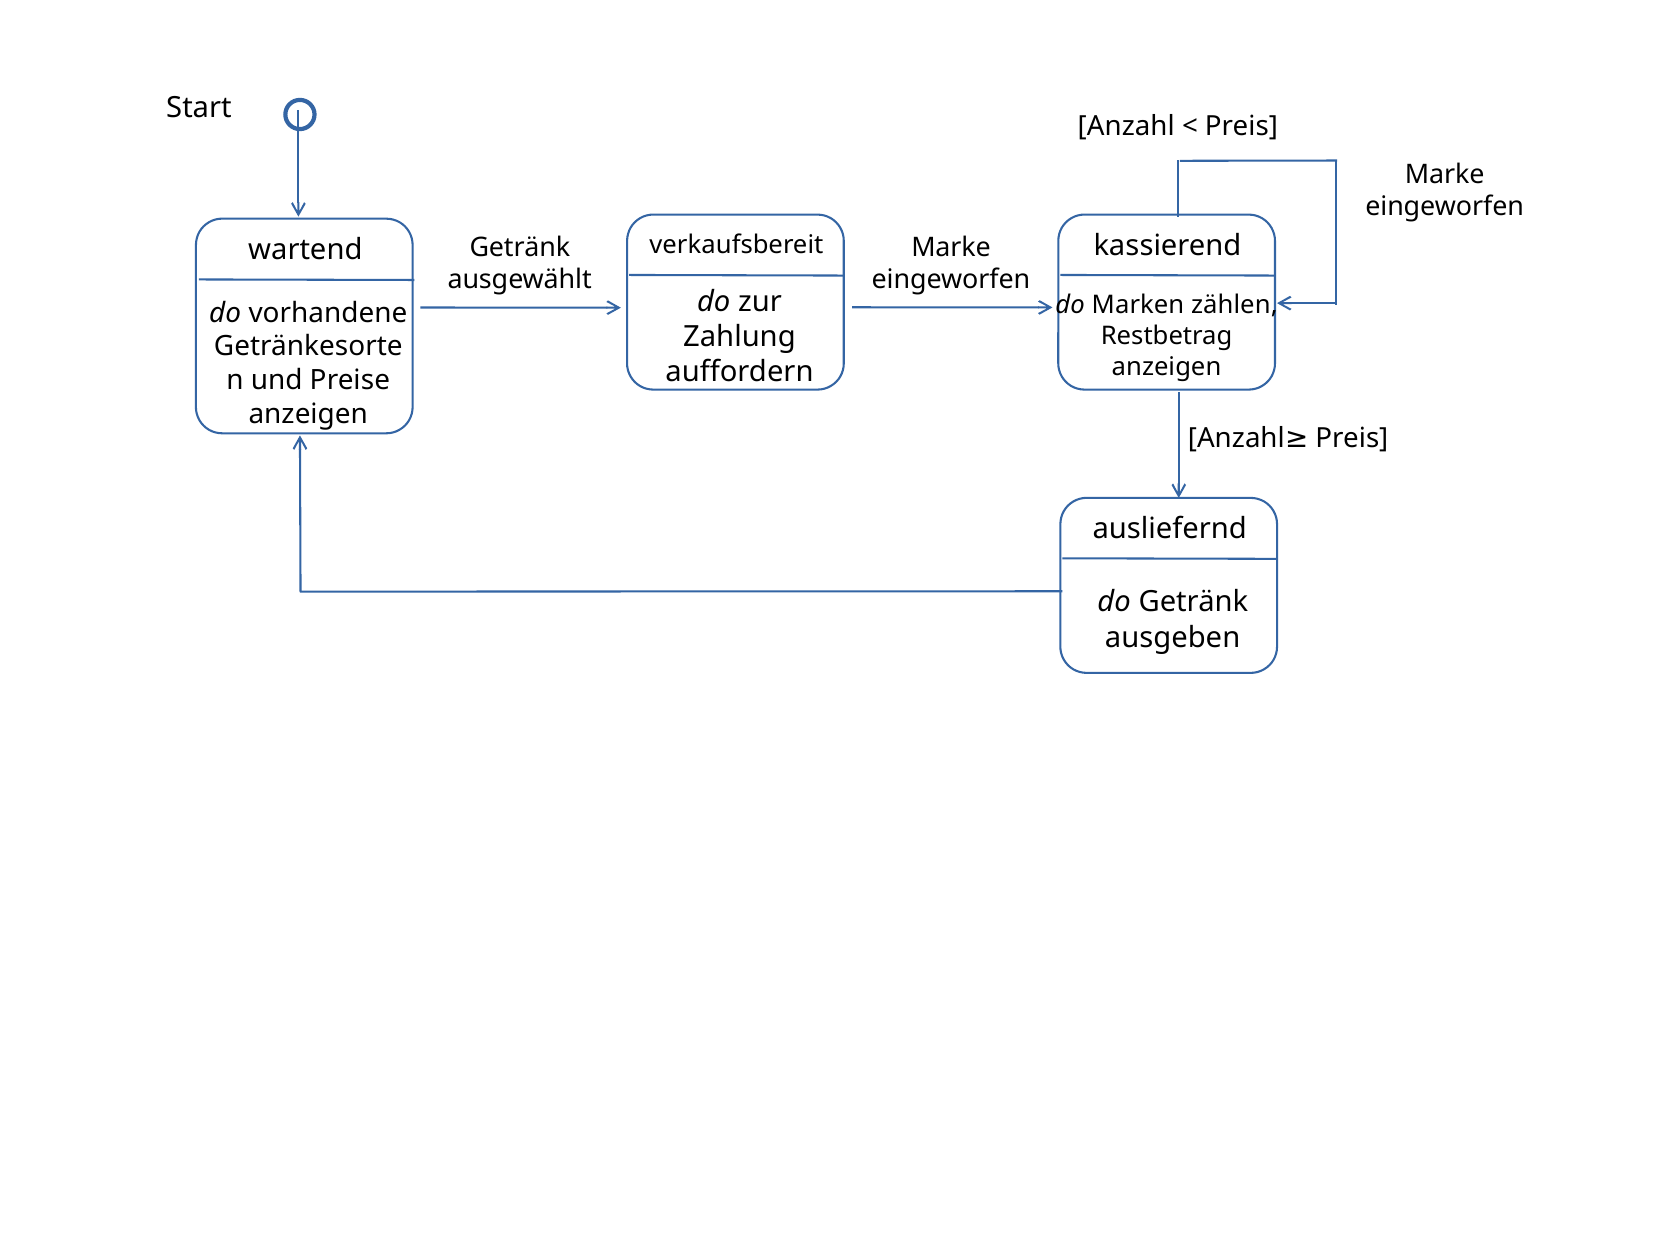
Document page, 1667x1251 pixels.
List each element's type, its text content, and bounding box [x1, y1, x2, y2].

text_box Marke eingeworfen [856, 222, 1046, 300]
text_box [1058, 214, 1262, 268]
text_box wartend [210, 222, 400, 272]
text_box verkaufsbereit [641, 218, 832, 268]
text_box do Getränk ausgeben [1066, 552, 1280, 684]
text_box Marke eingeworfen [1349, 150, 1540, 228]
text_box [1171, 475, 1187, 498]
text_box [Anzahl≥ Preis] [1179, 397, 1398, 475]
text_box [294, 99, 315, 130]
text_box Getränk ausgewählt [424, 222, 615, 300]
text_box [195, 218, 413, 424]
text_box [627, 214, 831, 380]
text_box [1060, 497, 1278, 663]
text_box kassierend [1072, 218, 1263, 268]
text_box [Anzahl < Preis] [1068, 85, 1288, 163]
text_box [1263, 218, 1276, 268]
text_box ausliefernd [1074, 502, 1265, 552]
text_box [852, 300, 1053, 315]
text_box do vorhandene Getränkesorten und Preise anzeigen [202, 272, 415, 450]
text_box [292, 435, 308, 591]
text_box do Marken zählen, Restbetrag anzeigen [1047, 268, 1286, 400]
text_box do zur Zahlung auffordern [633, 268, 846, 400]
text_box [420, 300, 621, 315]
text_box [832, 218, 844, 268]
text_box [291, 110, 306, 217]
text_box Start [104, 81, 294, 132]
